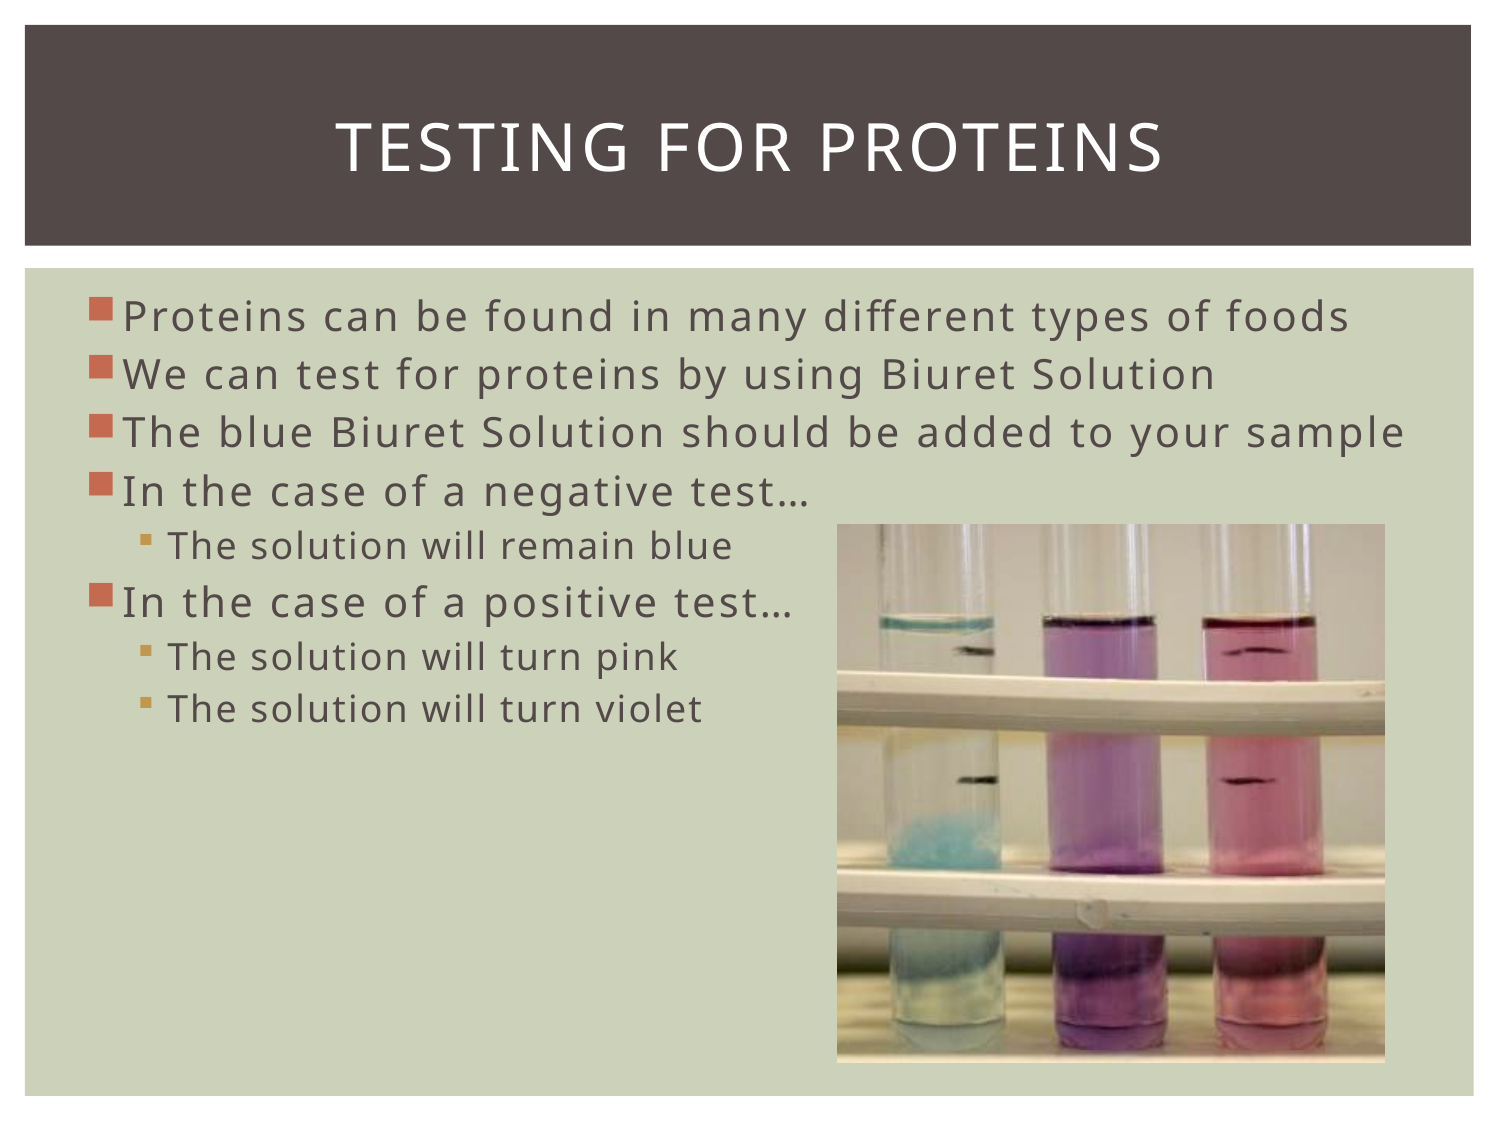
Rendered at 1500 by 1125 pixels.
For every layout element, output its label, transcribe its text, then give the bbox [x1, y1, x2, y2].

title Testing for Proteins [62, 58, 1438, 232]
list Proteins can be found in many different types of foods We can test for proteins by using Biuret Solution The blue Biuret Solution should be added to your sample In the case of a negative test… The solution will remain blue In the case of a positive test… The solution will turn pink The solution will turn violet [62, 281, 1442, 1005]
picture [837, 524, 1385, 1063]
